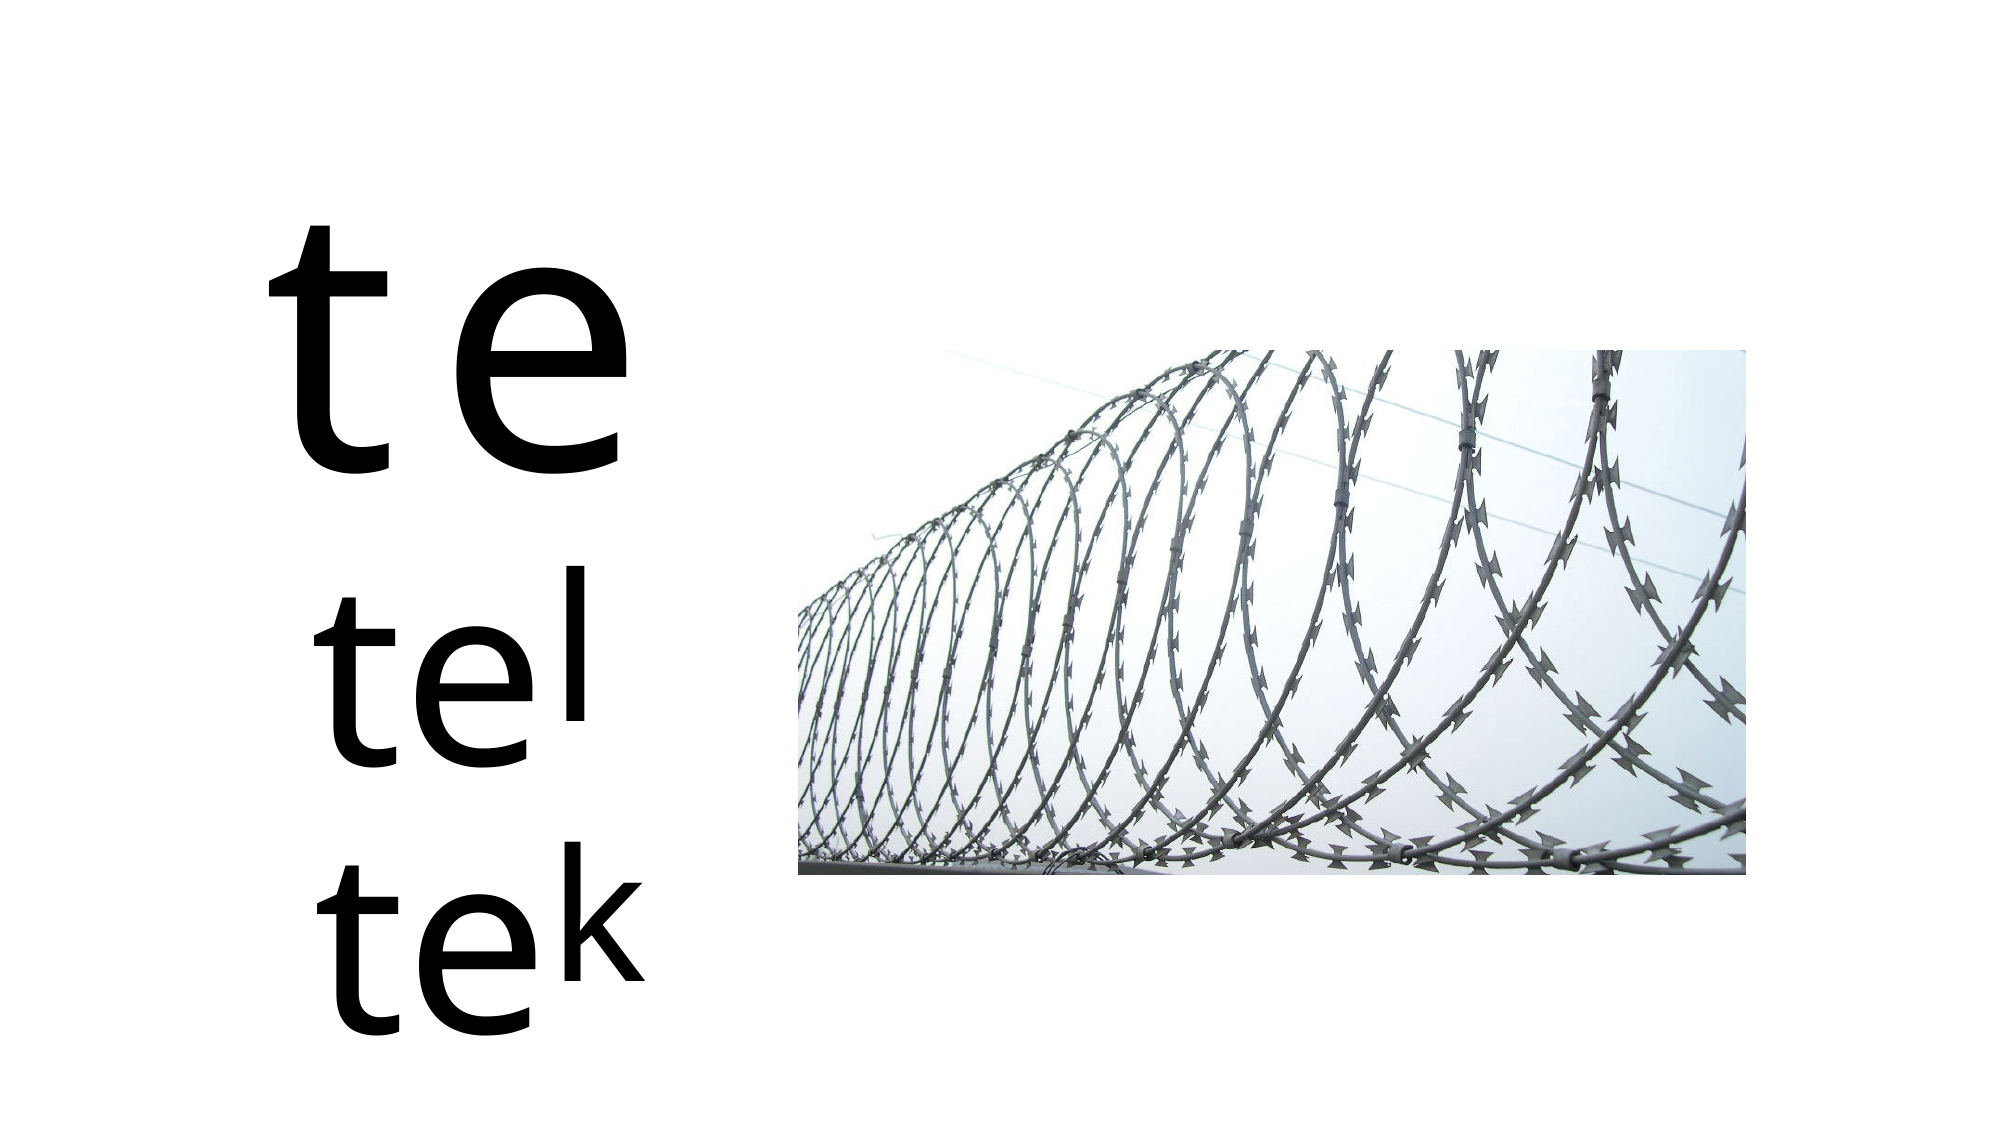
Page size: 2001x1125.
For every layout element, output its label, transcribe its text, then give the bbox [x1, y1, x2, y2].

text_box te [298, 806, 593, 1103]
text_box e [421, 142, 687, 560]
text_box k [534, 815, 810, 1032]
list t [248, 142, 421, 560]
picture [798, 350, 1746, 875]
text_box te [295, 538, 589, 834]
text_box l [534, 538, 636, 778]
